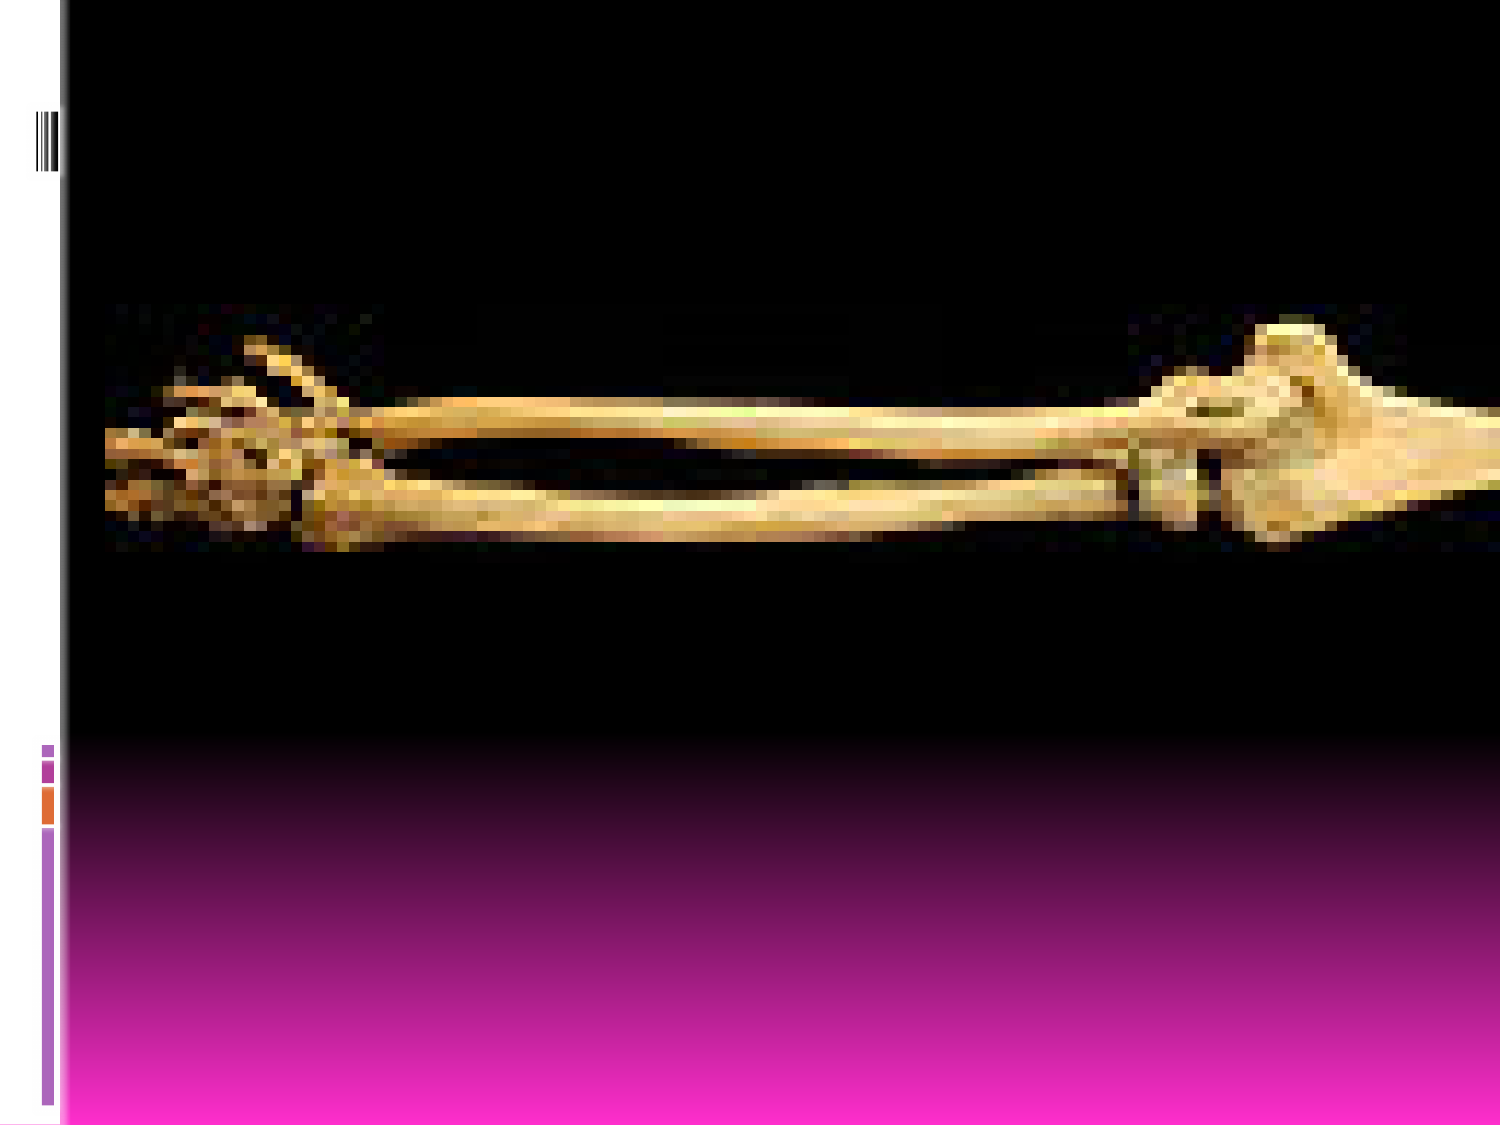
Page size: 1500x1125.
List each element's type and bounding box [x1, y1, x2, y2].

list [104, 304, 1500, 563]
